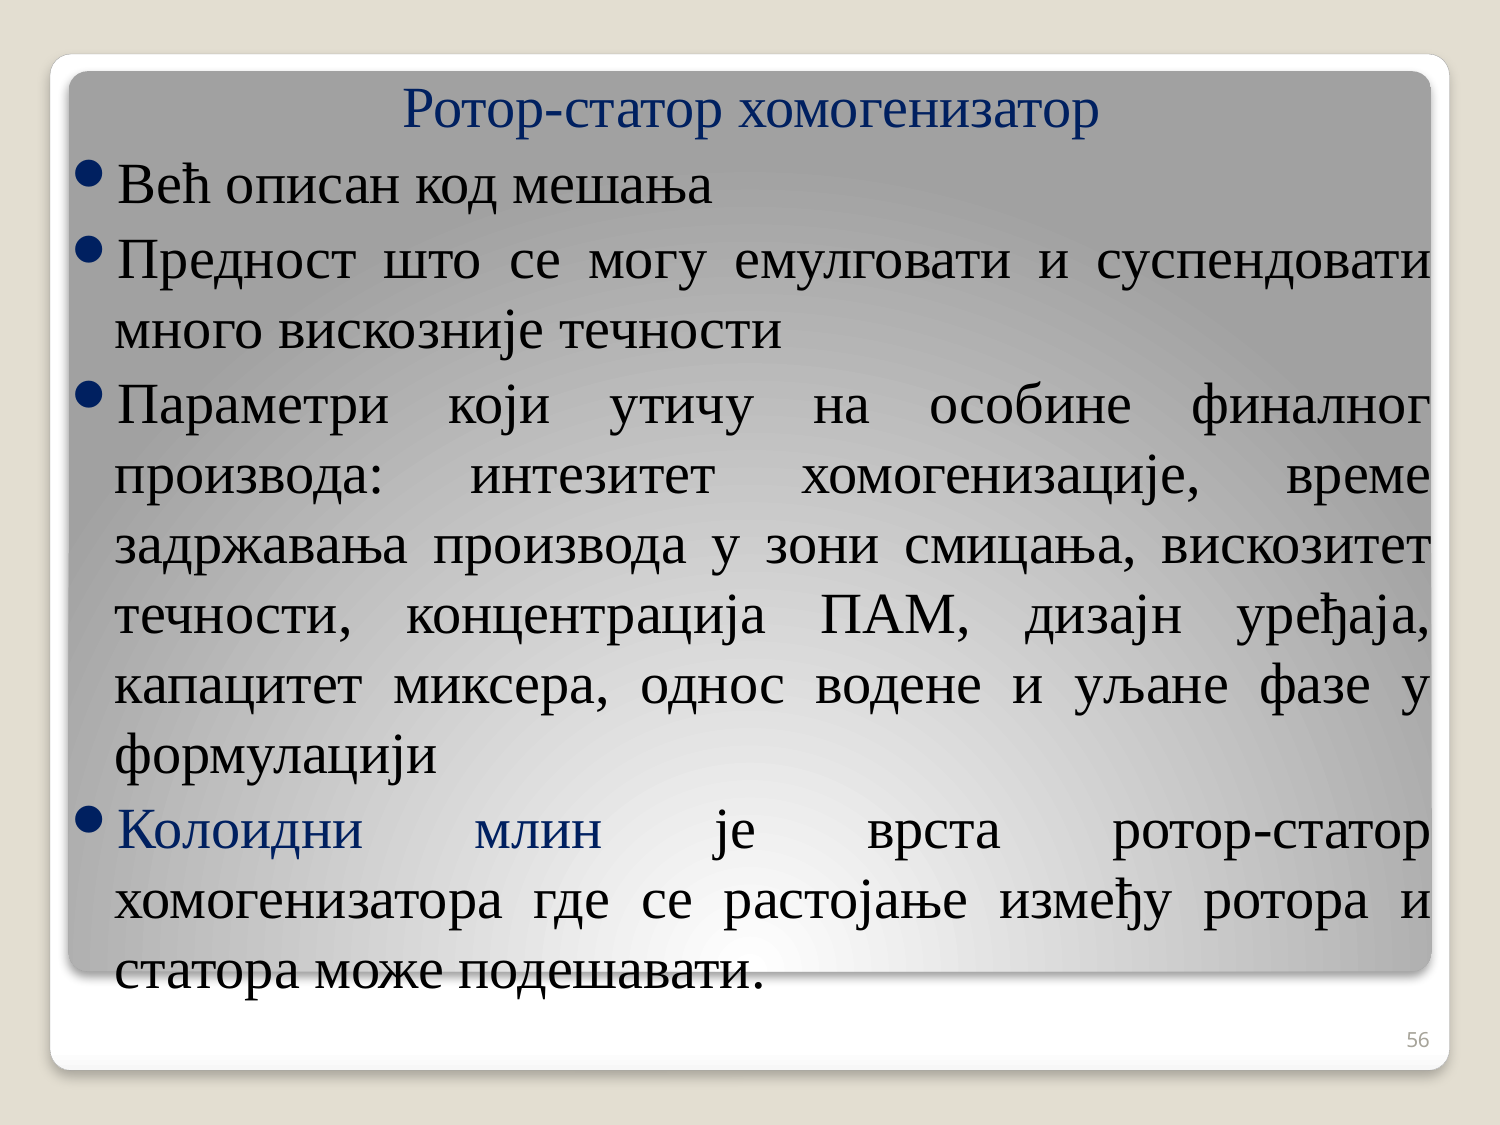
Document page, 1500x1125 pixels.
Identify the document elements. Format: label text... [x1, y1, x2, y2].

slide_number 56 [1369, 1002, 1445, 1063]
list Ротор-статор хомогенизатор Већ описан код мешања Предност што се могу емулговати и суспендовати много вискозније течности Параметри који утичу на особине финалног производа: интезитет хомогенизације, време задржавања производа у зони смицања, вискозитет течности, концентрација ПАМ, дизајн уређаја, капацитет миксера, однос водене и уљане фазе у формулацији Колоидни млин је врста ротор-статор хомогенизатора где се растојање између ротора и статора може подешавати. [41, 54, 1447, 1071]
